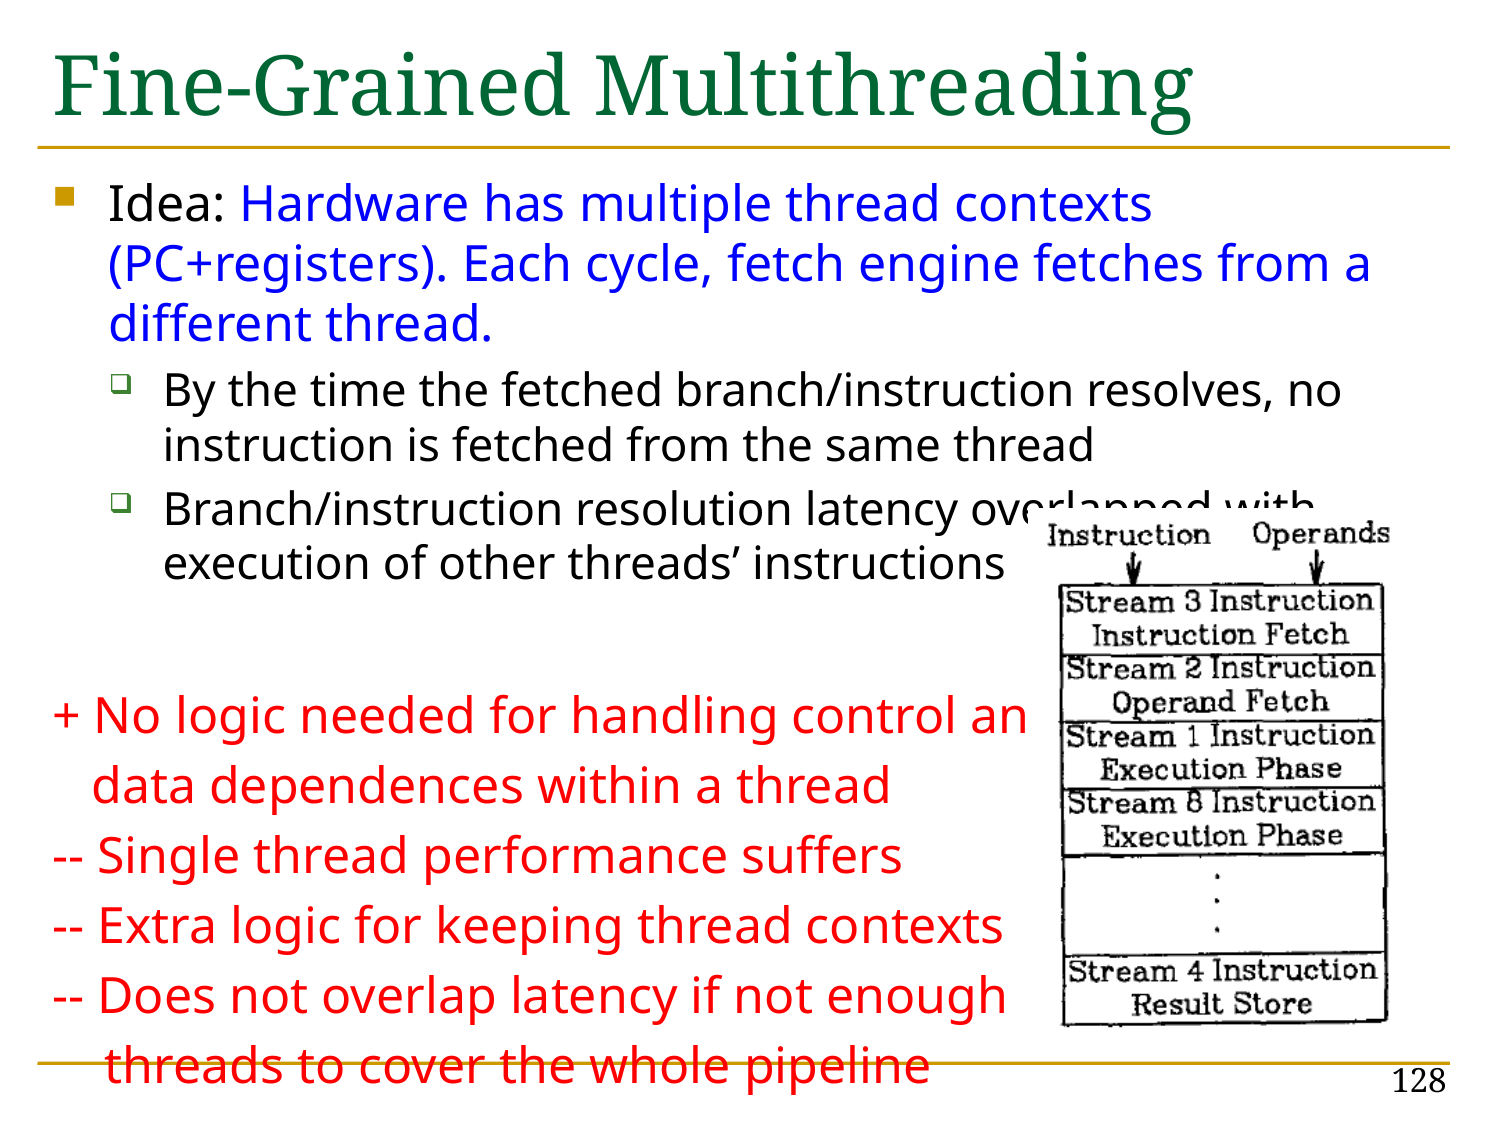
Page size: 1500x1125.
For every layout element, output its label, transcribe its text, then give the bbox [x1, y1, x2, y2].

list Idea: Hardware has multiple thread contexts (PC+registers). Each cycle, fetch engine fetches from a different thread. By the time the fetched branch/instruction resolves, no instruction is fetched from the same thread Branch/instruction resolution latency overlapped with execution of other threads’ instructions + No logic needed for handling control and data dependences within a thread -- Single thread performance suffers -- Extra logic for keeping thread contexts -- Does not overlap latency if not enough threads to cover the whole pipeline [37, 163, 1500, 1016]
title Fine-Grained Multithreading [37, 24, 1450, 163]
picture [1028, 508, 1419, 1037]
slide_number 128 [1111, 1036, 1462, 1112]
